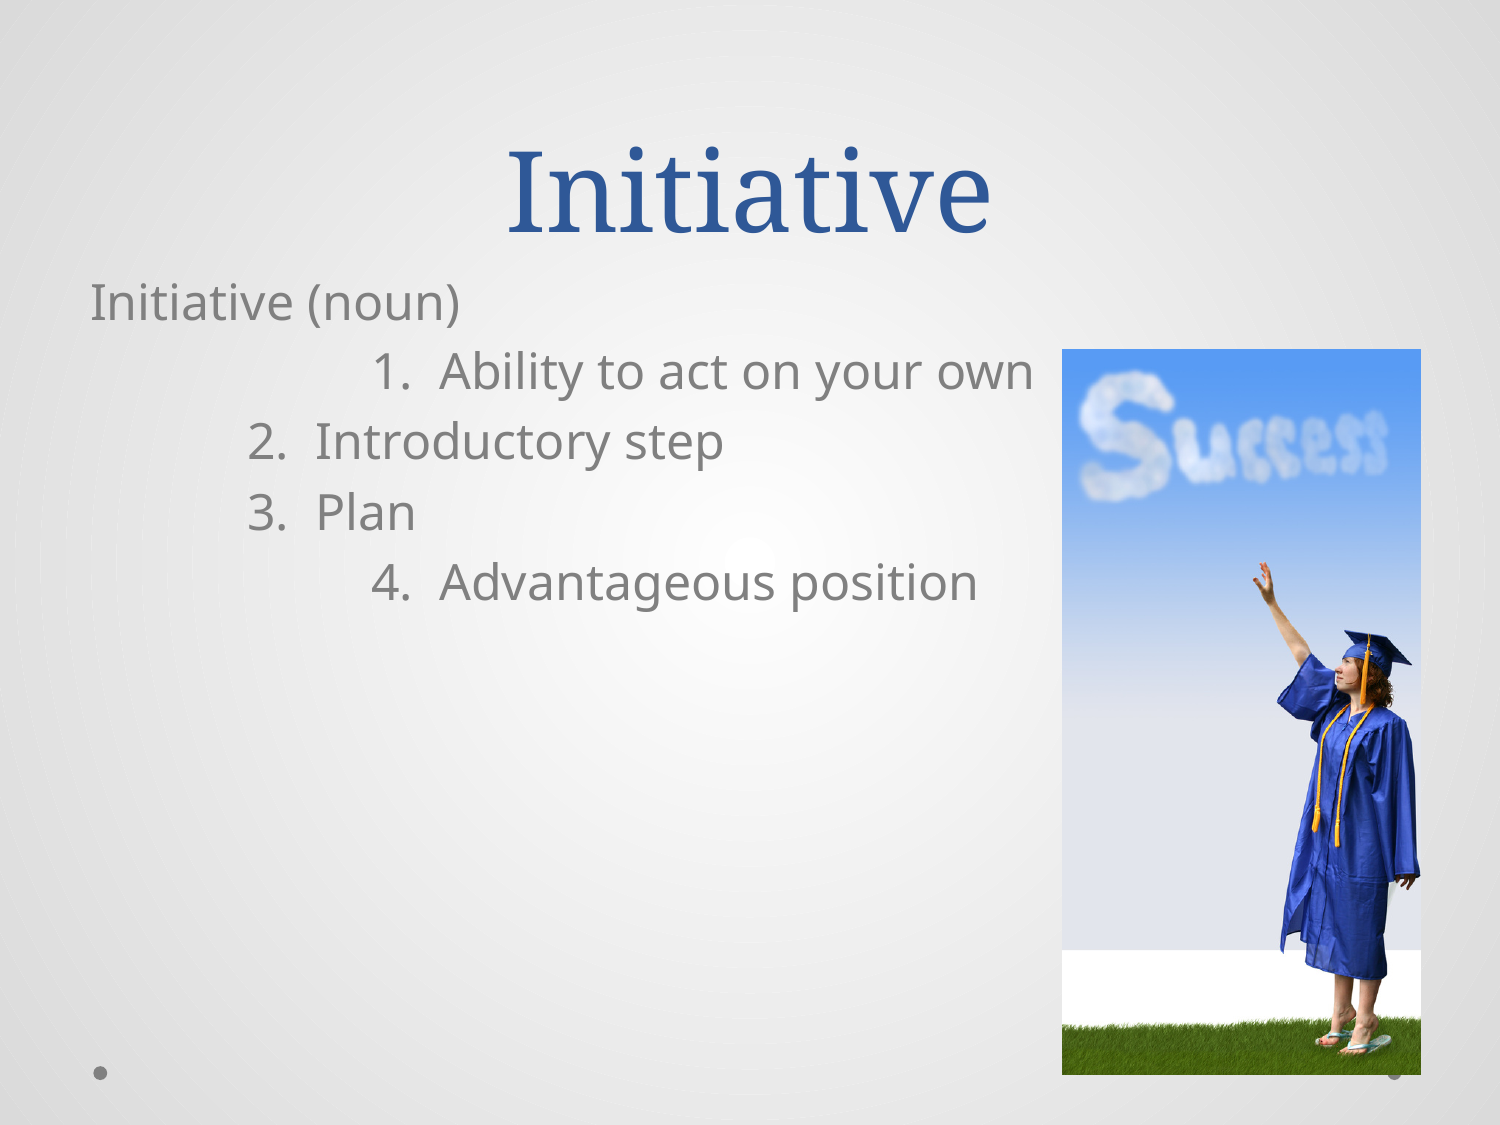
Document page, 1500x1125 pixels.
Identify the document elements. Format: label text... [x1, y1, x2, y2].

picture [1062, 349, 1422, 1076]
title Initiative [75, 0, 1425, 262]
list Initiative (noun) 1. Ability to act on your own 2. Introductory step 3. Plan 4. Advantageous position [75, 262, 1425, 1005]
